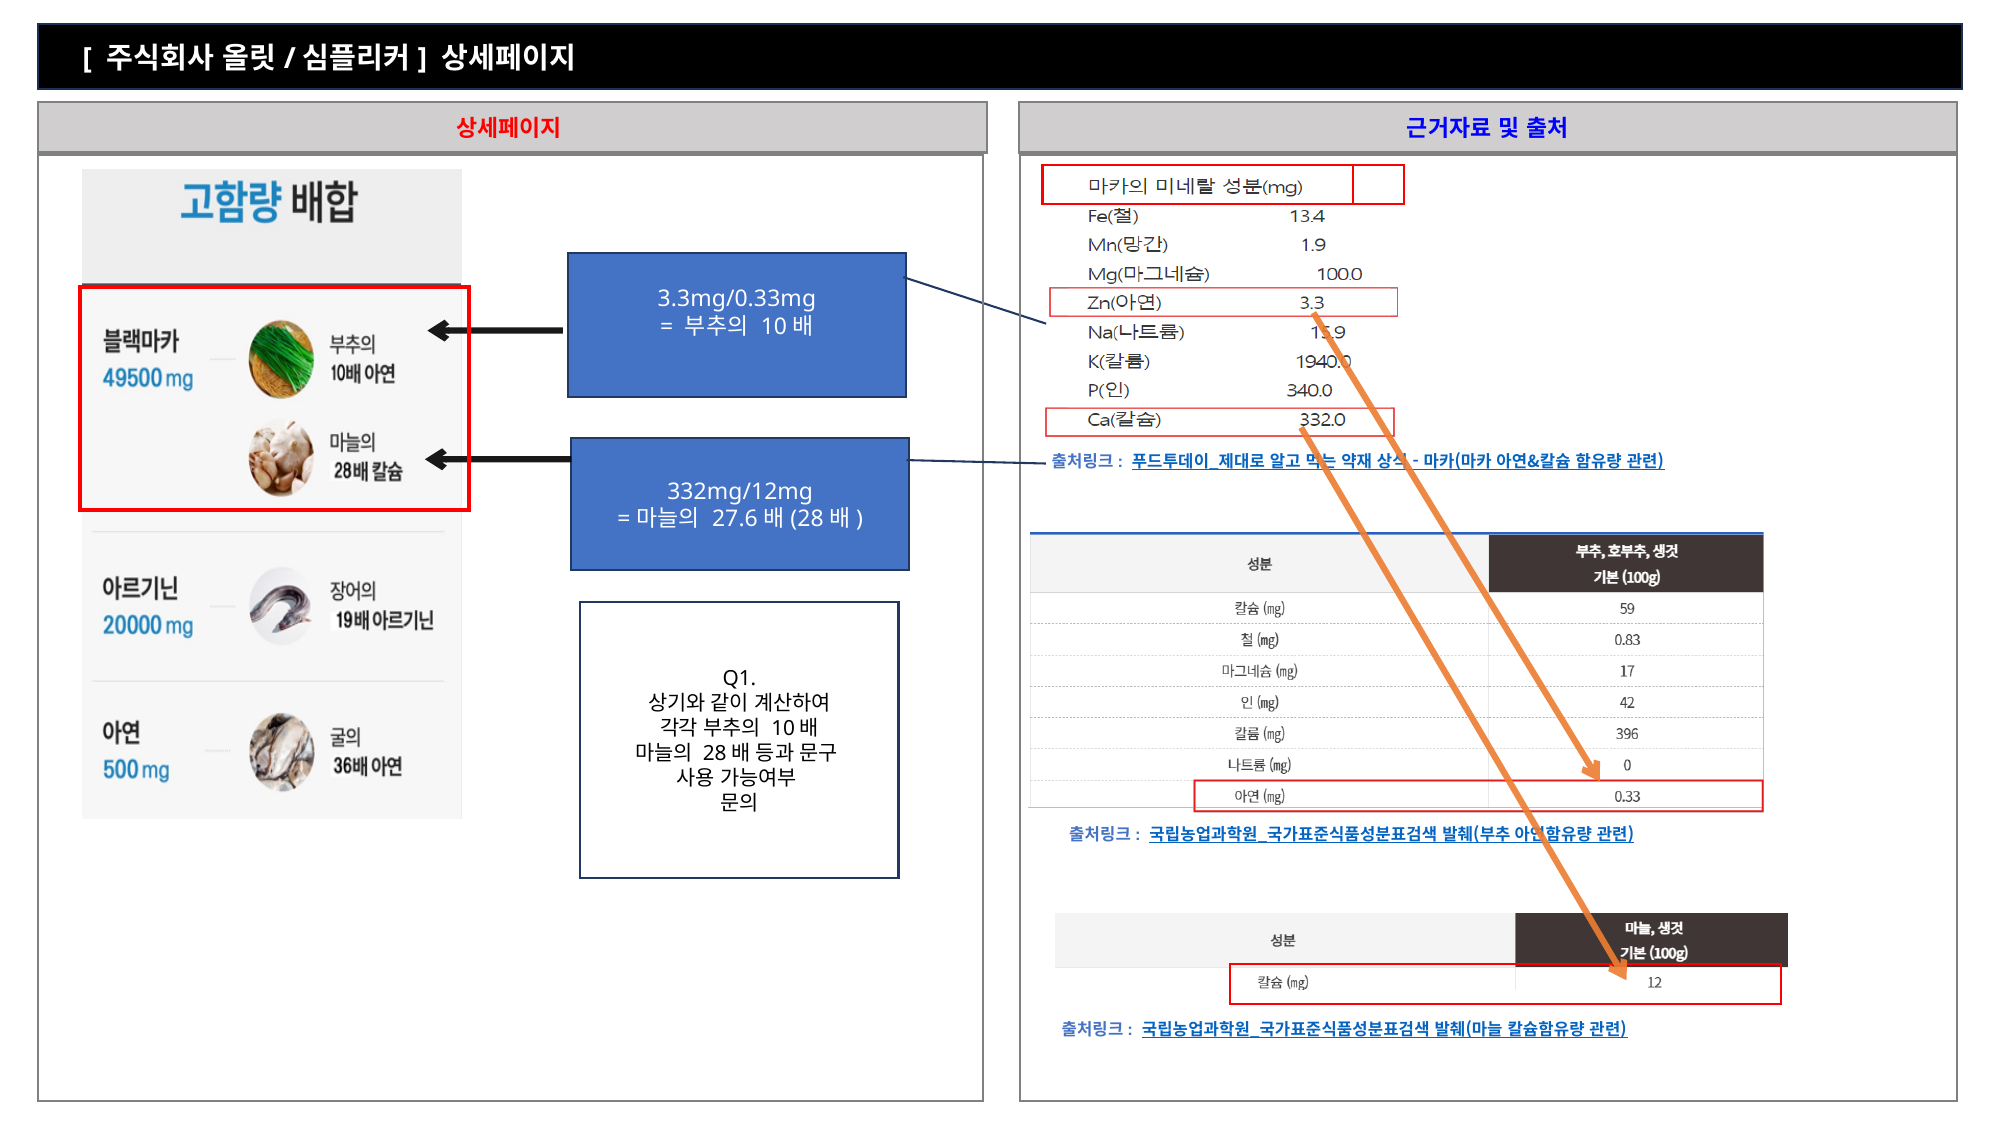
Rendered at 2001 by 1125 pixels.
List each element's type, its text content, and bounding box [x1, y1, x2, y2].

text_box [37, 101, 1957, 1101]
text_box [ 주식회사 올릿/심플리커] 상세페이지 [37, 23, 1963, 90]
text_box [1036, 161, 1783, 490]
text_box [1222, 403, 1691, 691]
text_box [1187, 541, 1741, 867]
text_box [1046, 913, 1788, 1055]
